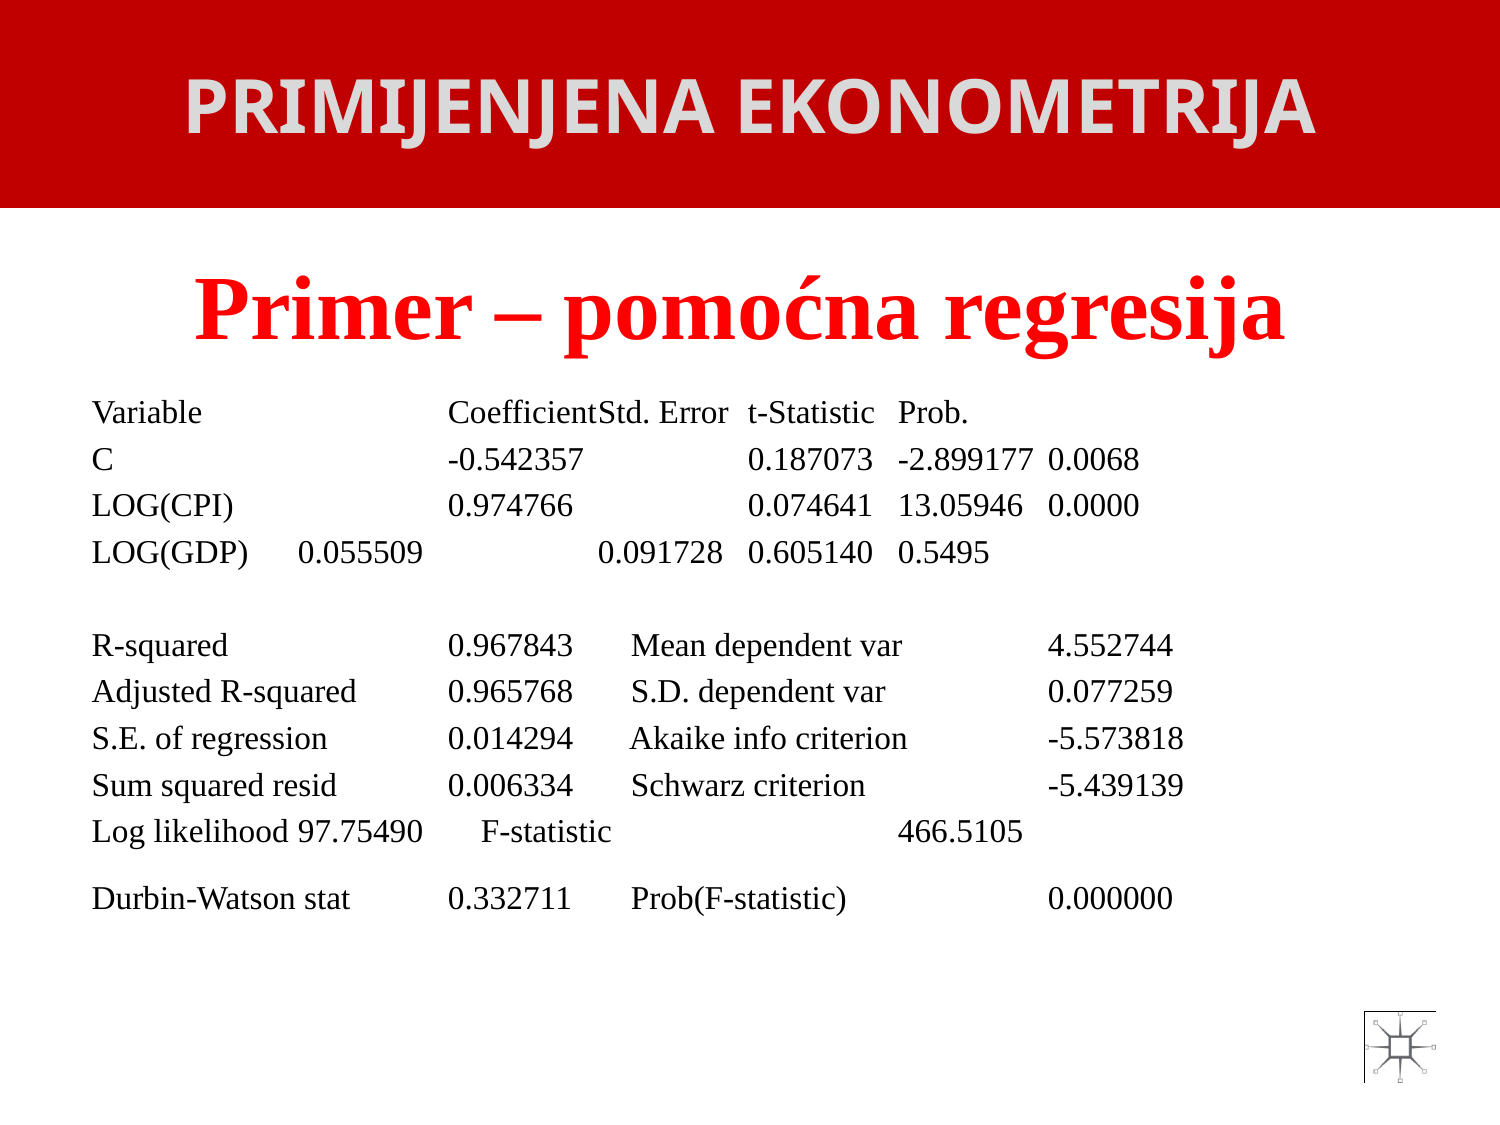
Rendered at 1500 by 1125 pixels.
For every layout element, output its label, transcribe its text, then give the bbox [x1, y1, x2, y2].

list Variable Coefficient Std. Error t-Statistic Prob. C -0.542357 0.187073 -2.899177 0.0068 LOG(CPI) 0.974766 0.074641 13.05946 0.0000 LOG(GDP) 0.055509 0.091728 0.605140 0.5495 R-squared 0.967843 Mean dependent var 4.552744 Adjusted R-squared 0.965768 S.D. dependent var 0.077259 S.E. of regression 0.014294 Akaike info criterion -5.573818 Sum squared resid 0.006334 Schwarz criterion -5.439139 Log likelihood 97.75490 F-statistic 466.5105 Durbin-Watson stat 0.332711 Prob(F-statistic) 0.000000 [76, 382, 1427, 1125]
picture [1427, 1011, 1436, 1083]
text_box PRIMIJENJENA EKONOMETRIJA [0, 0, 1500, 208]
title Primer – pomoćna regresija [23, 243, 1459, 362]
